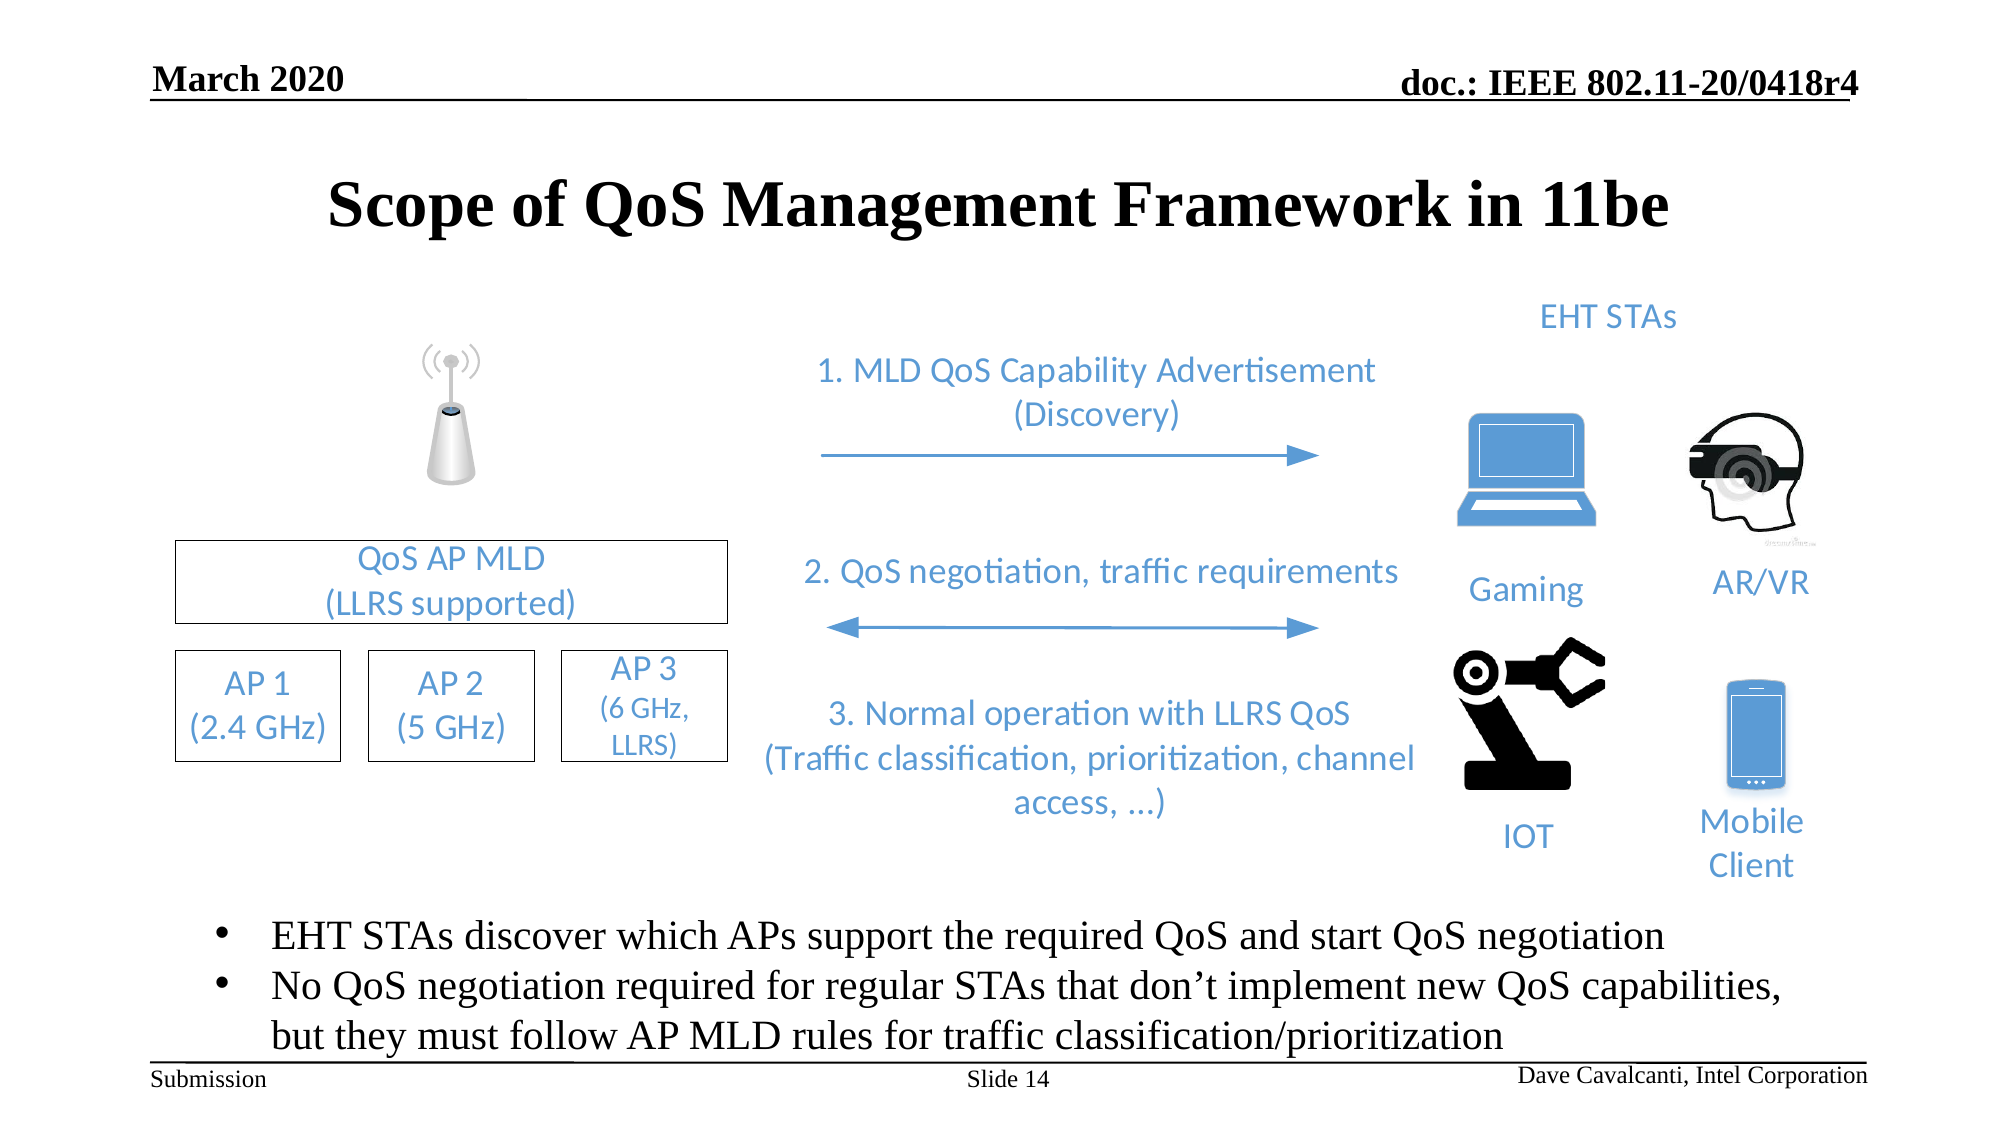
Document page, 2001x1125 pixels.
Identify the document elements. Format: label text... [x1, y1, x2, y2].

slide_number Slide 14 [950, 1065, 1067, 1123]
text_box EHT STAs discover which APs support the required QoS and start QoS negotiation No QoS negotiation required for regular STAs that don’t implement new QoS capabilities, but they must follow AP MLD rules for traffic classification/prioritization [199, 900, 1850, 1065]
footer Dave Cavalcanti, Intel Corporation [1171, 1061, 1869, 1093]
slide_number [152, 54, 563, 100]
picture [166, 280, 1833, 907]
title Scope of QoS Management Framework in 11be [149, 112, 1850, 288]
